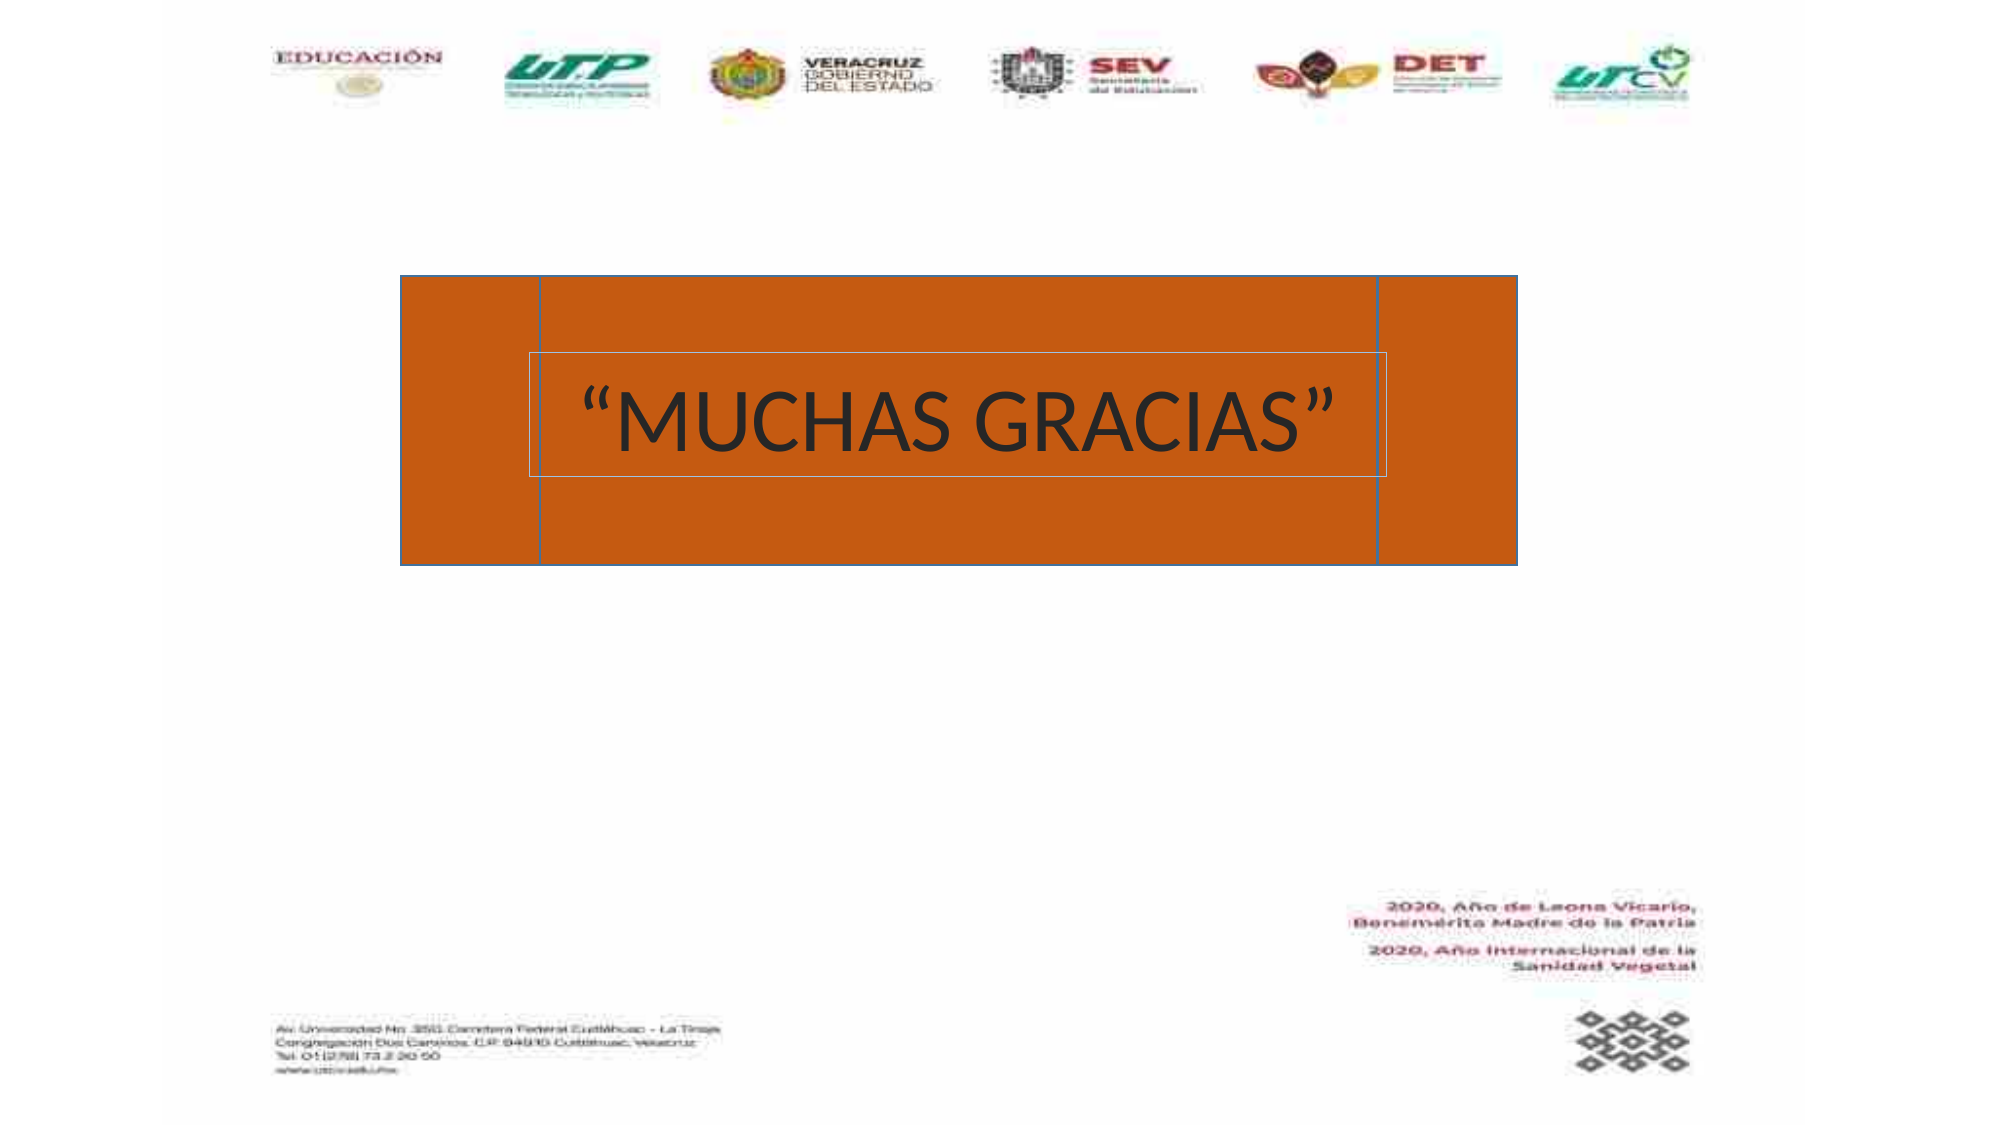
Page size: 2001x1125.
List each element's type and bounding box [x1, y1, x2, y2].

picture [162, 0, 1805, 1125]
